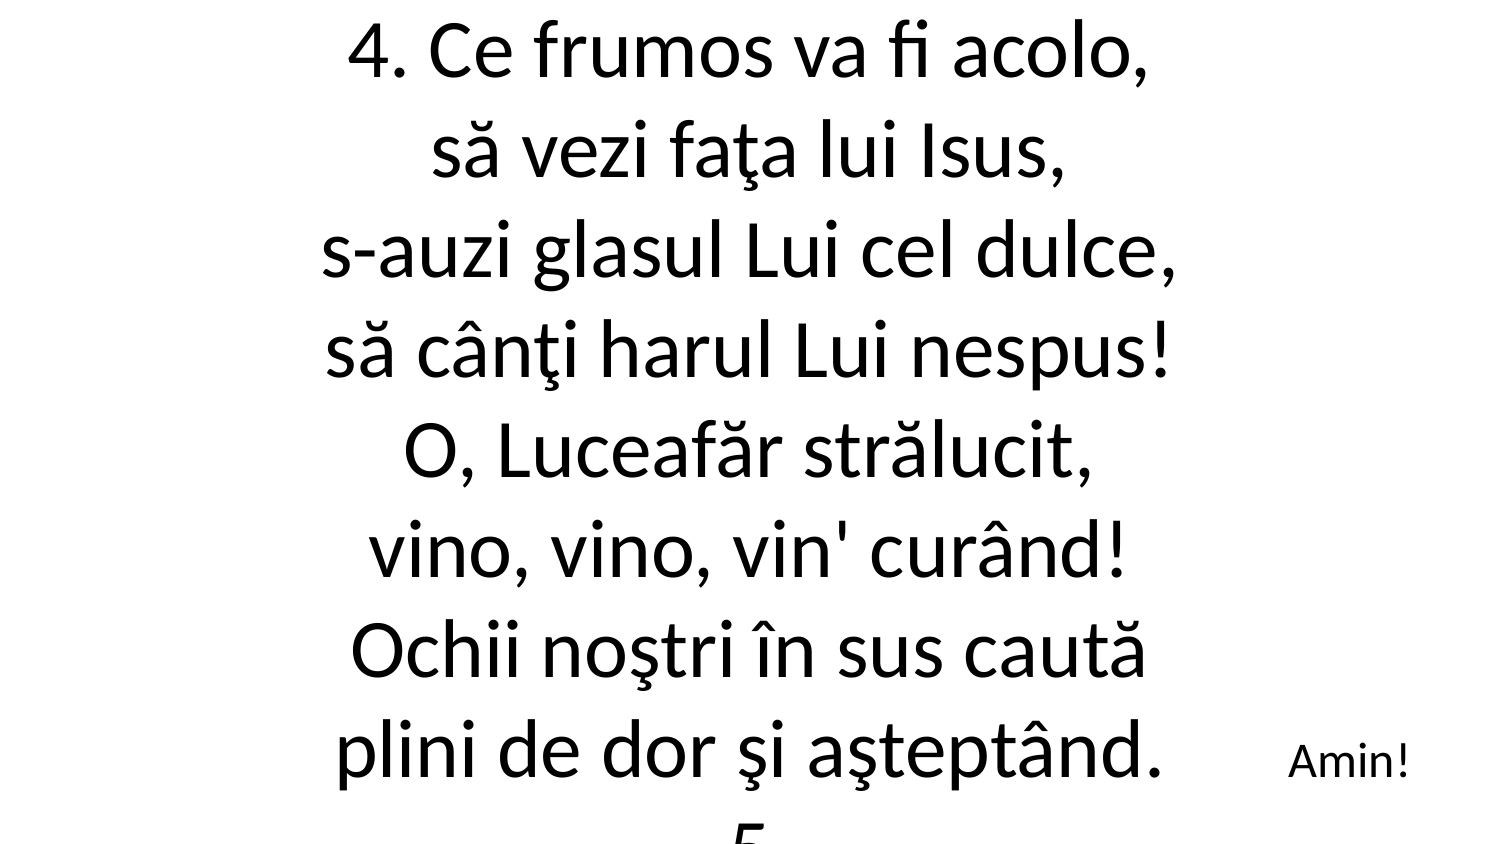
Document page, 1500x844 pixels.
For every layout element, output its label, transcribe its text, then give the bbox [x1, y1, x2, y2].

text_box 4. Ce frumos va fi acolo, să vezi faţa lui Isus, s-auzi glasul Lui cel dulce, să cânţi harul Lui nespus! O, Luceafăr strălucit, vino, vino, vin' curând! Ochii noştri în sus caută plini de dor şi aşteptând. 5 [305, 0, 1195, 844]
text_box Amin! [1273, 674, 1427, 795]
